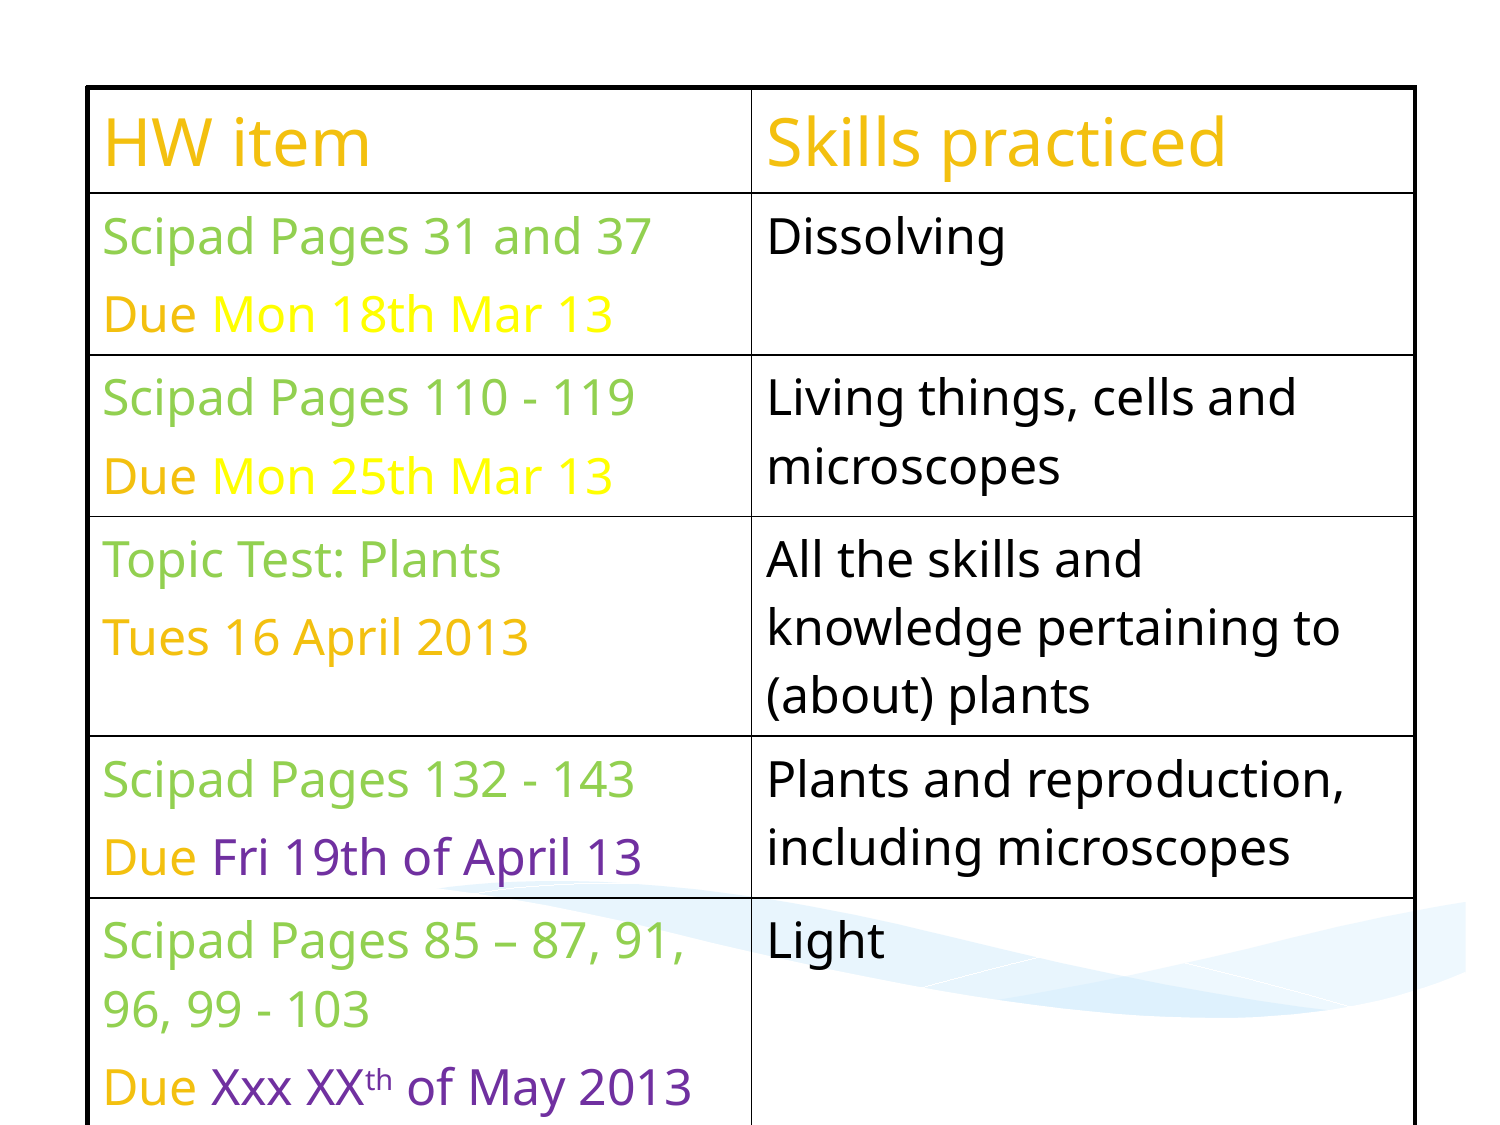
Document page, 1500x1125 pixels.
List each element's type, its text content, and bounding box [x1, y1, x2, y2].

table_cell Scipad Pages 110 - 119 Due Mon 25th Mar 13 [90, 356, 751, 516]
table_cell Topic Test: Plants Tues 16 April 2013 [90, 517, 751, 735]
table_cell Scipad Pages 31 and 37 Due Mon 18th Mar 13 [90, 194, 751, 354]
table_cell Scipad Pages 85 – 87, 91, 96, 99 - 103 Due Xxx XXth of May 2013 [90, 899, 751, 1125]
table_cell All the skills and knowledge pertaining to (about) plants [752, 517, 1413, 735]
table_cell Scipad Pages 132 - 143 Due Fri 19th of April 13 [90, 737, 751, 897]
table_cell Living things, cells and microscopes [752, 356, 1413, 516]
table_header HW item [90, 90, 751, 192]
table_cell Light [752, 899, 1413, 1125]
table_header Skills practiced [752, 90, 1413, 192]
table_cell Dissolving [752, 194, 1413, 354]
table_cell Plants and reproduction, including microscopes [752, 737, 1413, 897]
